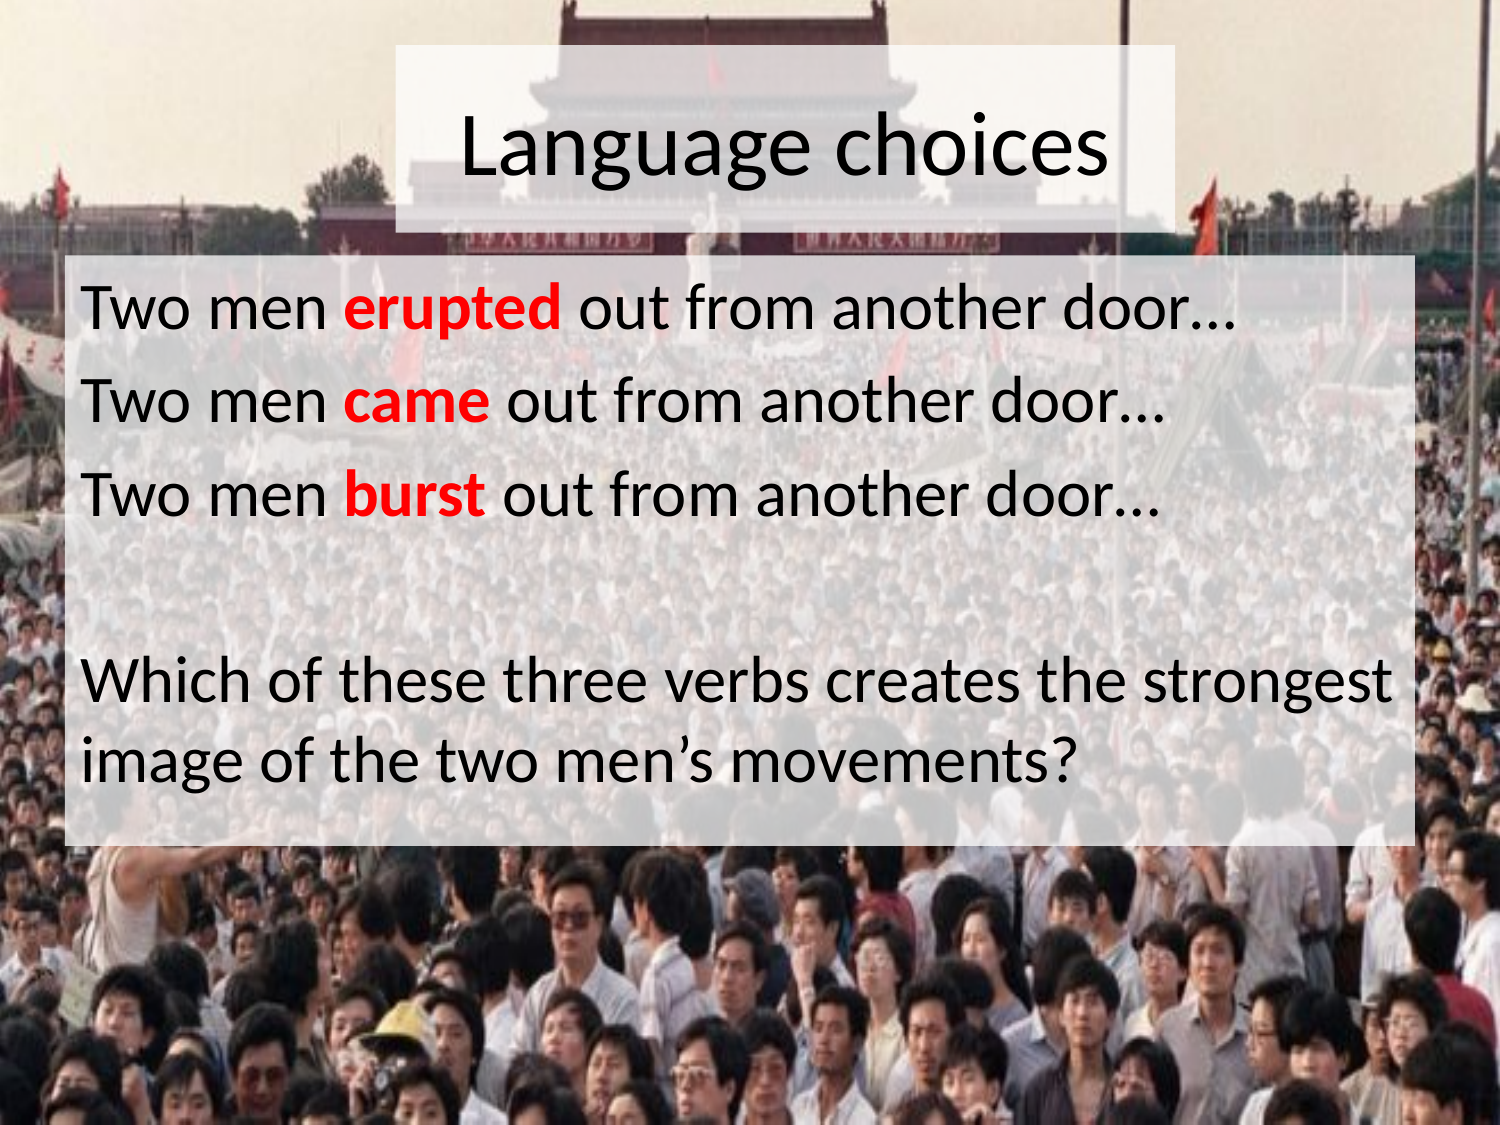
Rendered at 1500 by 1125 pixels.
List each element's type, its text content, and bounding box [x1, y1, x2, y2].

title Language choices [395, 45, 1176, 233]
list Two men erupted out from another door… Two men came out from another door… Two men burst out from another door… Which of these three verbs creates the strongest image of the two men’s movements? [64, 255, 1415, 846]
picture [0, 0, 1500, 1125]
